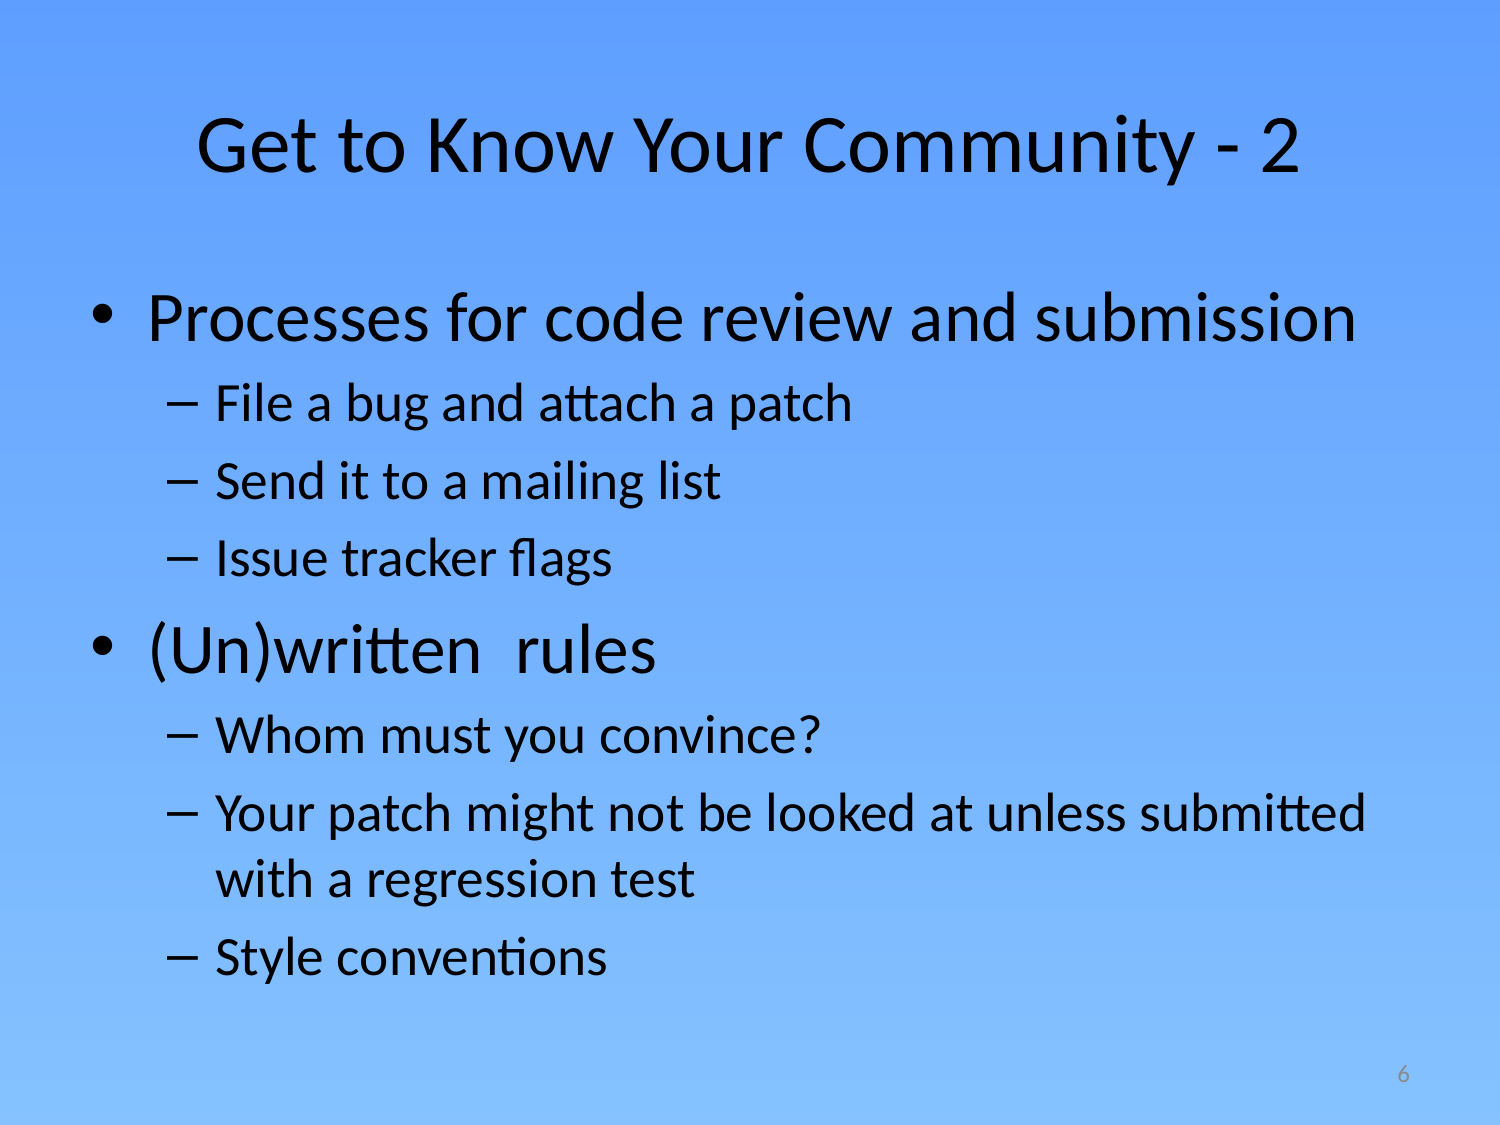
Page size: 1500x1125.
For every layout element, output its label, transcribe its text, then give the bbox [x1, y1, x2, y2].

slide_number 6 [1074, 1042, 1425, 1103]
list Processes for code review and submission File a bug and attach a patch Send it to a mailing list Issue tracker flags (Un)written rules Whom must you convince? Your patch might not be looked at unless submitted with a regression test Style conventions [74, 262, 1426, 1006]
title Get to Know Your Community - 2 [74, 44, 1426, 233]
